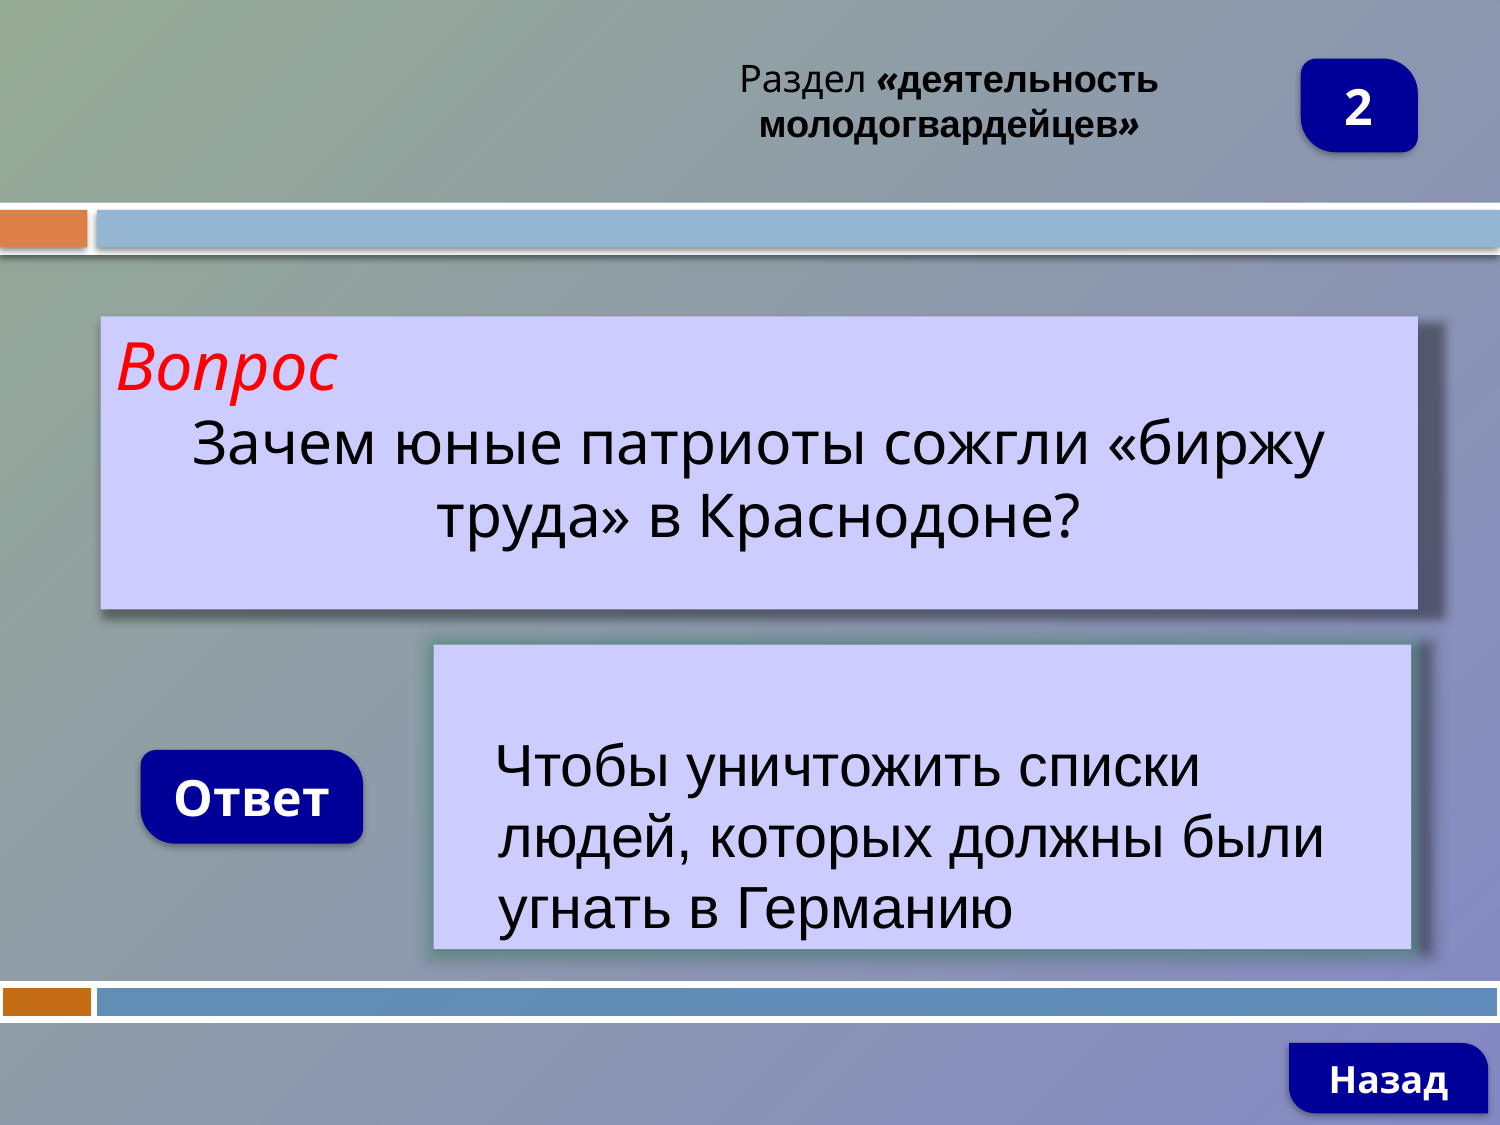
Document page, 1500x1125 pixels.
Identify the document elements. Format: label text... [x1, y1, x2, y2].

text_box Раздел «деятельность молодогвардейцев» [632, 46, 1266, 153]
text_box Ответ [140, 749, 364, 844]
text_box Чтобы уничтожить списки людей, которых должны были угнать в Германию [433, 644, 1412, 950]
text_box Назад [1289, 1042, 1489, 1114]
text_box 2 [1300, 58, 1418, 153]
text_box [0, 983, 92, 1021]
list Вопрос Зачем юные патриоты сожгли «биржу труда» в Краснодоне? [100, 316, 1419, 610]
text_box [92, 983, 1500, 1021]
